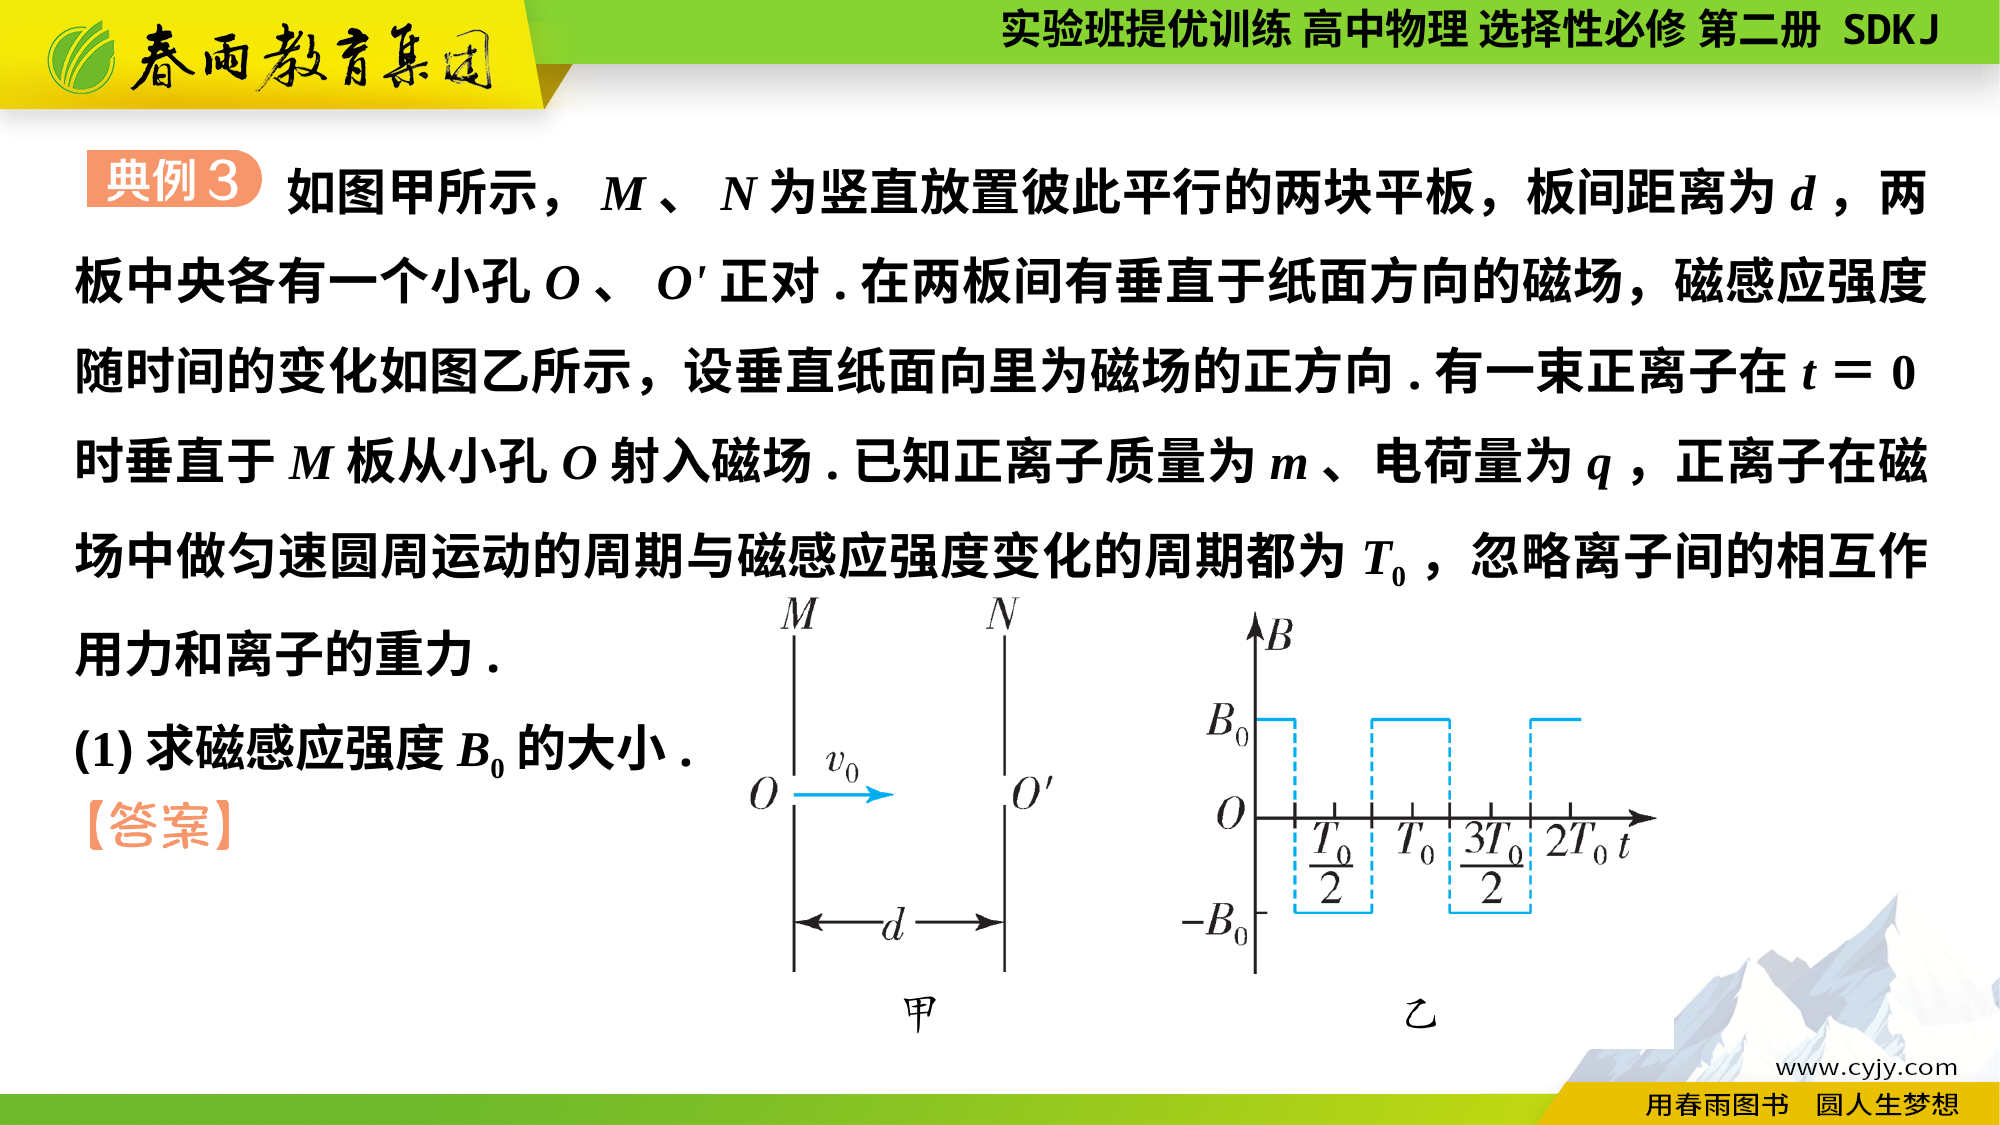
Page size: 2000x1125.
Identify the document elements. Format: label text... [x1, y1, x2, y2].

picture [0, 0, 2000, 1125]
list 如图甲所示，M、N为竖直放置彼此平行的两块平板，板间距离为d，两板中央各有一个小孔O、O'正对.在两板间有垂直于纸面方向的磁场，磁感应强度随时间的变化如图乙所示，设垂直纸面向里为磁场的正方向.有一束正离子在t＝0时垂直于M板从小孔O射入磁场.已知正离子质量为m、电荷量为q，正离子在磁场中做匀速圆周运动的周期与磁感应强度变化的周期都为T0，忽略离子间的相互作用力和离子的重力. (1)求磁感应强度B0的大小. [59, 122, 1944, 774]
